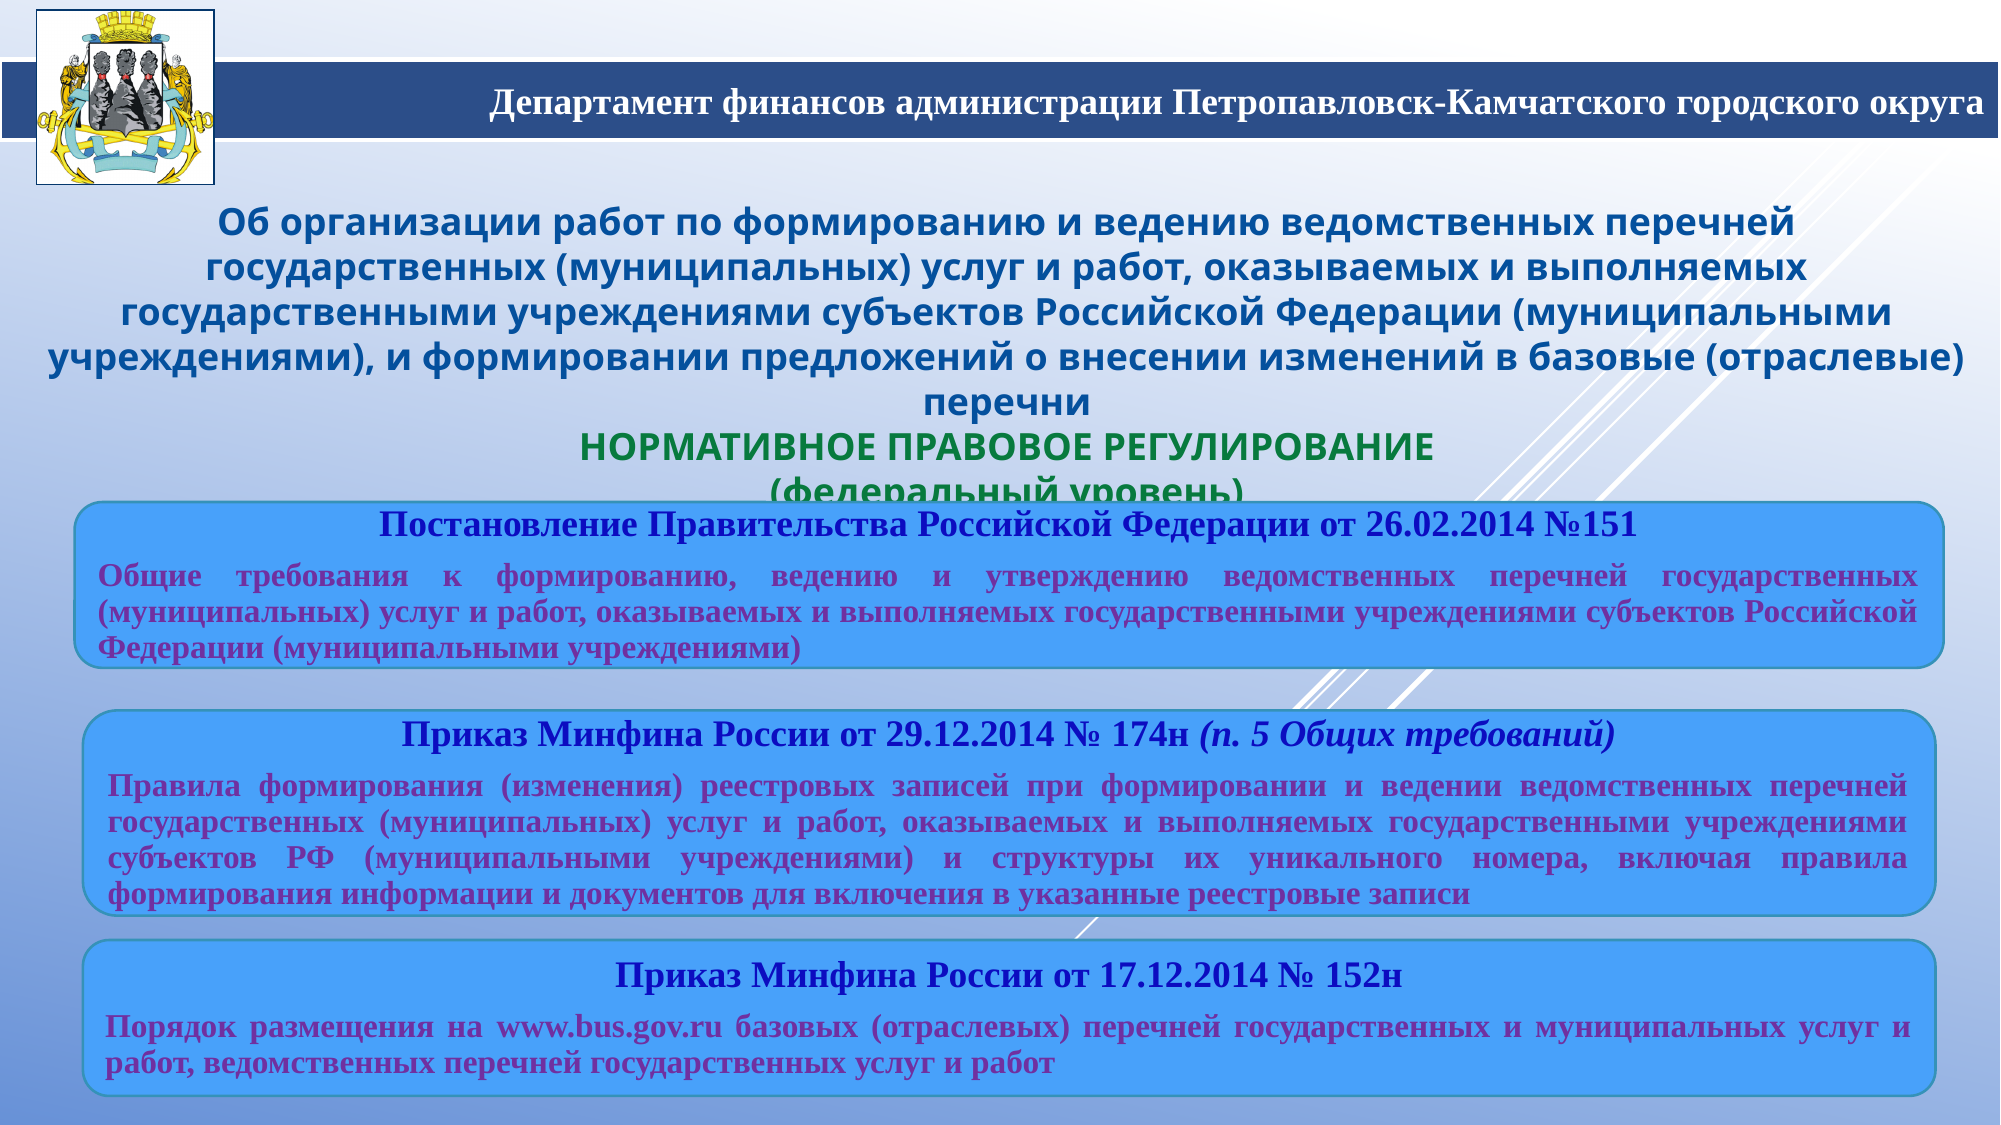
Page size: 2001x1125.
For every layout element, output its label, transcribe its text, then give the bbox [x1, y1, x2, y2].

text_box Постановление Правительства Российской Федерации от 26.02.2014 №151 Общие требования к формированию, ведению и утверждению ведомственных перечней государственных (муниципальных) услуг и работ, оказываемых и выполняемых государственными учреждениями субъектов Российской Федерации (муниципальными учреждениями) [73, 500, 1945, 670]
text_box Приказ Минфина России от 29.12.2014 № 174н (п. 5 Общих требований) Правила формирования (изменения) реестровых записей при формировании и ведении ведомственных перечней государственных (муниципальных) услуг и работ, оказываемых и выполняемых государственными учреждениями субъектов РФ (муниципальными учреждениями) и структуры их уникального номера, включая правила формирования информации и документов для включения в указанные реестровые записи [81, 709, 1937, 917]
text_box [0, 10, 2000, 184]
text_box Приказ Минфина России от 17.12.2014 № 152н Порядок размещения на www.bus.gov.ru базовых (отраслевых) перечней государственных и муниципальных услуг и работ, ведомственных перечней государственных услуг и работ [81, 938, 1937, 1098]
subtitle Об организации работ по формированию и ведению ведомственных перечней государственных (муниципальных) услуг и работ, оказываемых и выполняемых государственными учреждениями субъектов Российской Федерации (муниципальными учреждениями), и формировании предложений о внесении изменений в базовые (отраслевые) перечни НОРМАТИВНОЕ ПРАВОВОЕ РЕГУЛИРОВАНИЕ (федеральный уровень) [15, 190, 1985, 461]
text_box [0, 188, 2000, 1105]
